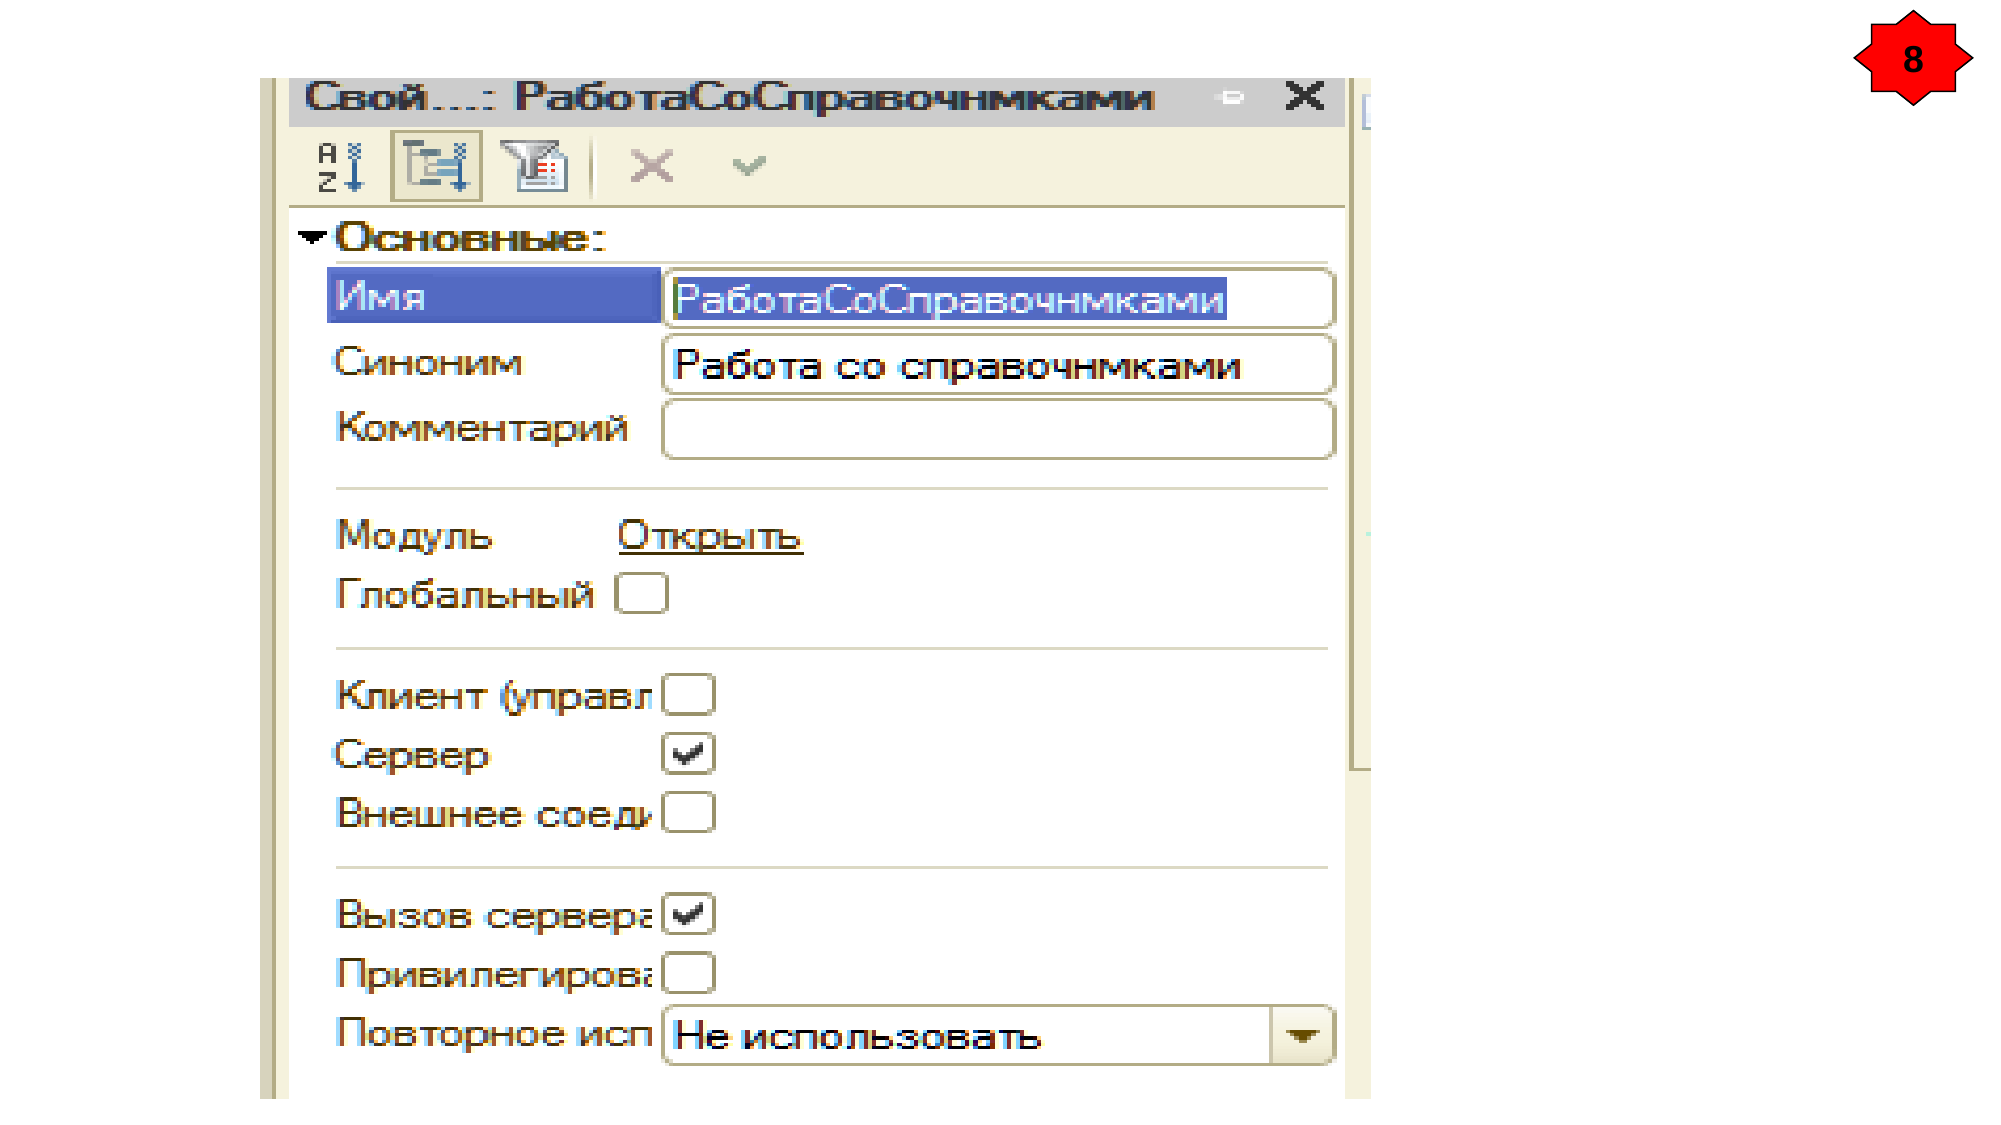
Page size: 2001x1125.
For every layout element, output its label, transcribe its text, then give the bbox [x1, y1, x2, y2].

text_box 8 [1854, 10, 1973, 106]
picture [260, 78, 1371, 1099]
